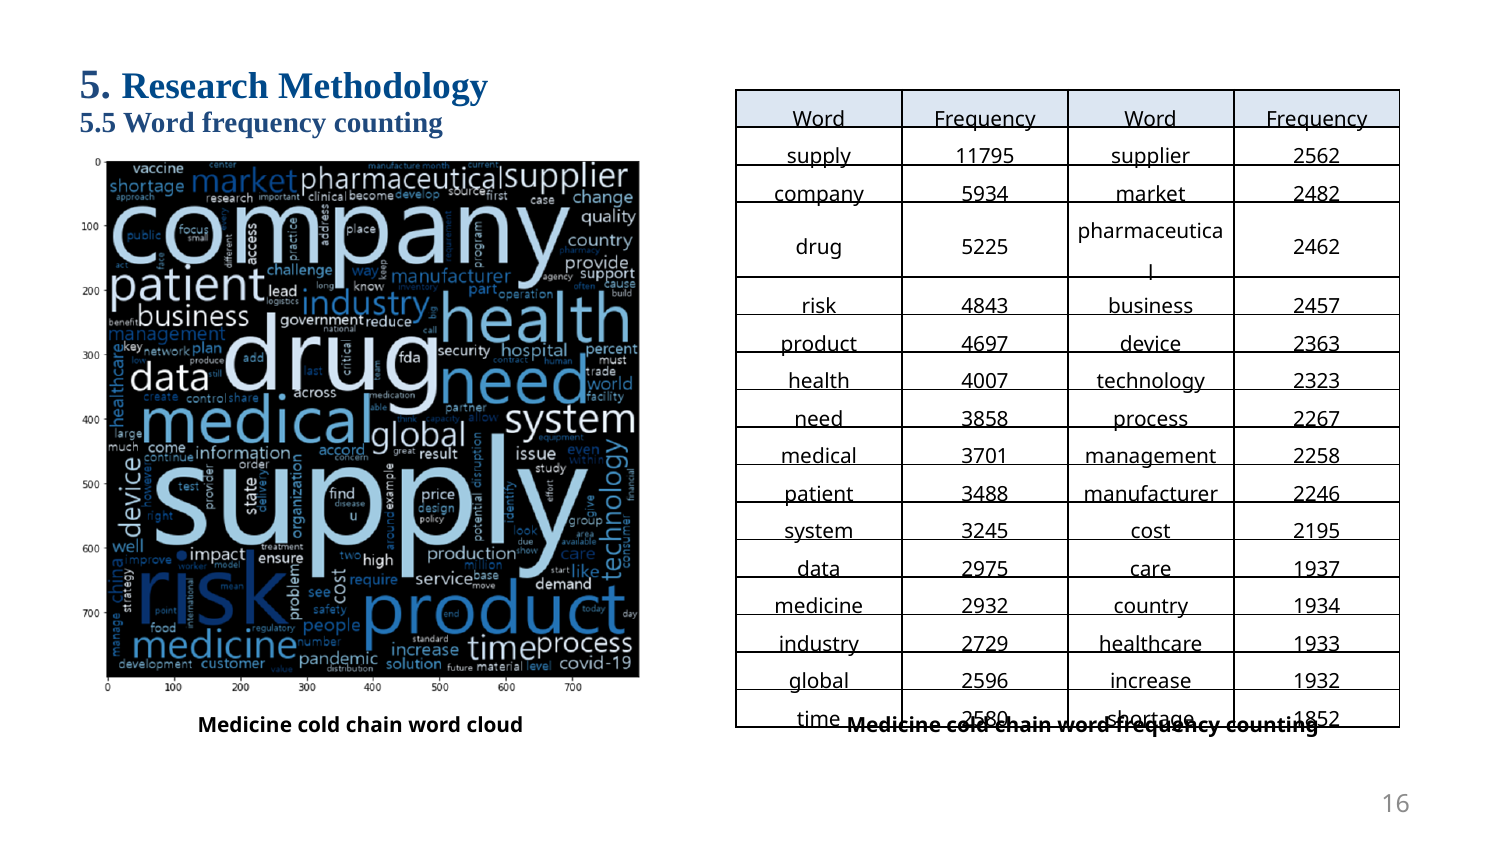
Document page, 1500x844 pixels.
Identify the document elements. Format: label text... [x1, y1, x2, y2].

table_cell 2323 [1235, 353, 1399, 389]
table_cell cost [1069, 503, 1233, 539]
table_cell 4697 [903, 315, 1067, 351]
table_cell 1933 [1235, 615, 1399, 651]
table_cell process [1069, 390, 1233, 426]
table_cell 2267 [1235, 390, 1399, 426]
table_header Word [1069, 91, 1233, 126]
table_cell 1852 [1235, 690, 1399, 726]
table_cell 2580 [903, 690, 1067, 726]
table_cell device [1069, 315, 1233, 351]
text_box Medicine cold chain word cloud [182, 704, 831, 745]
table_cell industry [737, 615, 901, 651]
text_box 5. Research Methodology [64, 146, 573, 215]
table_header Frequency [1235, 91, 1399, 126]
table_cell 2932 [903, 578, 1067, 614]
table_cell 5934 [903, 166, 1067, 201]
table_cell product [737, 315, 901, 351]
table_cell data [737, 540, 901, 576]
table_cell 4843 [903, 278, 1067, 314]
table_cell business [1069, 278, 1233, 314]
table_cell system [737, 503, 901, 539]
table_cell medicine [737, 578, 901, 614]
table_header Word [737, 91, 901, 126]
table_cell 2729 [903, 615, 1067, 651]
slide_number 16 [1074, 782, 1425, 827]
table_cell 1934 [1235, 578, 1399, 614]
table_cell 2457 [1235, 278, 1399, 314]
table_cell 2596 [903, 653, 1067, 689]
table_cell time [737, 690, 901, 726]
table_cell need [737, 390, 901, 426]
table_cell company [737, 166, 901, 201]
text_box 5.5 Word frequency counting [64, 93, 869, 146]
table_cell risk [737, 278, 901, 314]
table_cell 4007 [903, 353, 1067, 389]
table_cell 2462 [1235, 203, 1399, 276]
table_cell 3488 [903, 465, 1067, 501]
table_cell health [737, 353, 901, 389]
table_cell manufacturer [1069, 465, 1233, 501]
table_cell 3701 [903, 428, 1067, 464]
table_header Frequency [903, 91, 1067, 126]
table_cell country [1069, 578, 1233, 614]
table_cell market [1069, 166, 1233, 201]
table_cell 2363 [1235, 315, 1399, 351]
table_cell drug [737, 203, 901, 276]
table_cell 11795 [903, 128, 1067, 164]
table_cell supply [737, 128, 901, 164]
table_cell 3858 [903, 390, 1067, 426]
table_cell 2482 [1235, 166, 1399, 201]
text_box 5. Research Methodology [64, 0, 573, 93]
table_cell global [737, 653, 901, 689]
table_cell 2195 [1235, 503, 1399, 539]
table_cell 2246 [1235, 465, 1399, 501]
table_cell 2258 [1235, 428, 1399, 464]
table_cell care [1069, 540, 1233, 576]
table_cell patient [737, 465, 901, 501]
table_cell management [1069, 428, 1233, 464]
table_cell supplier [1069, 128, 1233, 164]
table_cell healthcare [1069, 615, 1233, 651]
table_cell medical [737, 428, 901, 464]
table_cell 1937 [1235, 540, 1399, 576]
table_cell shortage [1069, 690, 1233, 726]
table_cell 2975 [903, 540, 1067, 576]
table_cell 5225 [903, 203, 1067, 276]
picture [74, 151, 645, 699]
table_cell technology [1069, 353, 1233, 389]
table_cell 2562 [1235, 128, 1399, 164]
table_cell 3245 [903, 503, 1067, 539]
table_cell increase [1069, 653, 1233, 689]
table_cell pharmaceutical [1069, 203, 1233, 276]
text_box Medicine cold chain word frequency counting [831, 704, 1500, 745]
table_cell 1932 [1235, 653, 1399, 689]
